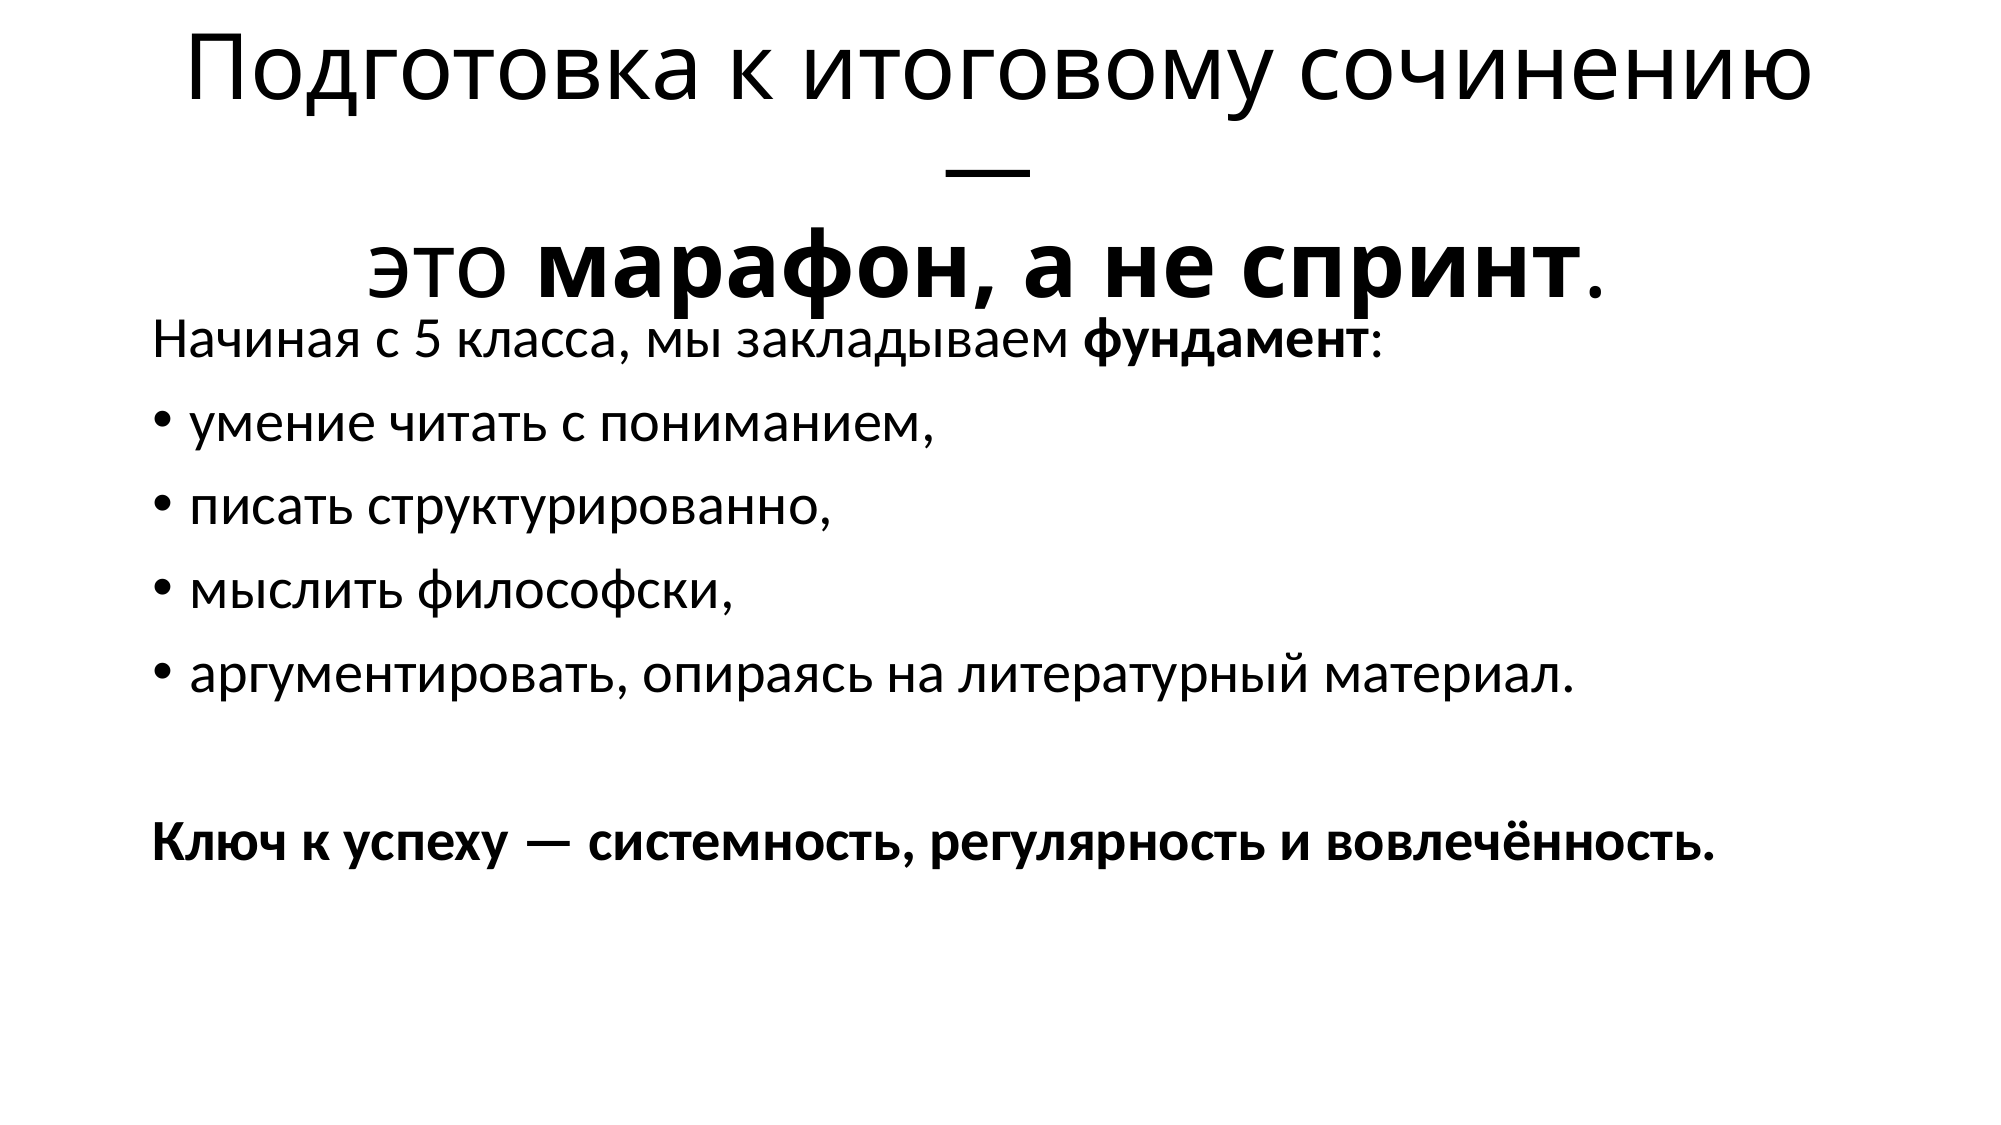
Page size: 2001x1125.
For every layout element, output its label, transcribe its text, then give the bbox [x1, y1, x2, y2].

list Начиная с 5 класса, мы закладываем фундамент: умение читать с пониманием, писать структурированно, мыслить философски, аргументировать, опираясь на литературный материал. Ключ к успеху — системность, регулярность и вовлечённость. [137, 299, 1863, 1014]
title Подготовка к итоговому сочинению — это марафон, а не спринт. [137, 59, 1863, 278]
